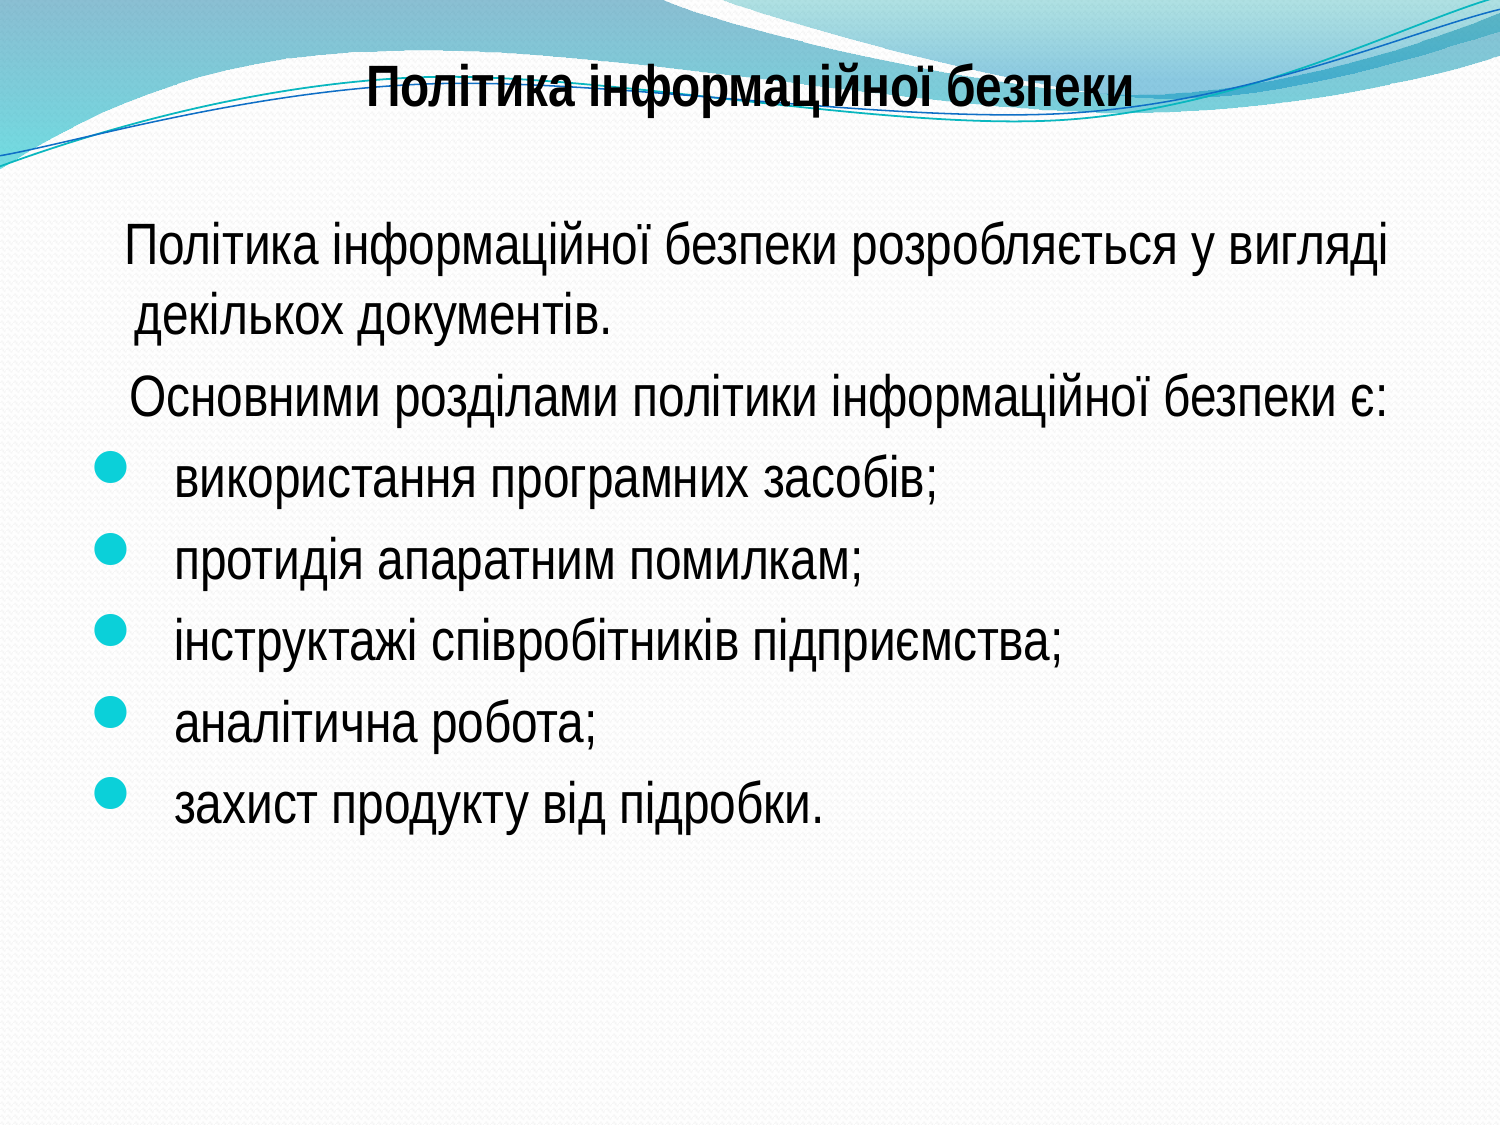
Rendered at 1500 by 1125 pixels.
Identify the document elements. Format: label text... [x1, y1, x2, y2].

title Політика інформаційної безпеки [82, 0, 1432, 119]
list Політика інформаційної безпеки розробляється у вигляді декількох документів. Основними розділами політики інформаційної безпеки є: використання програмних засобів; протидія апаратним помилкам; інструктажі співробітників підприємства; аналітична робота; захист продукту від підробки. [75, 199, 1425, 1038]
